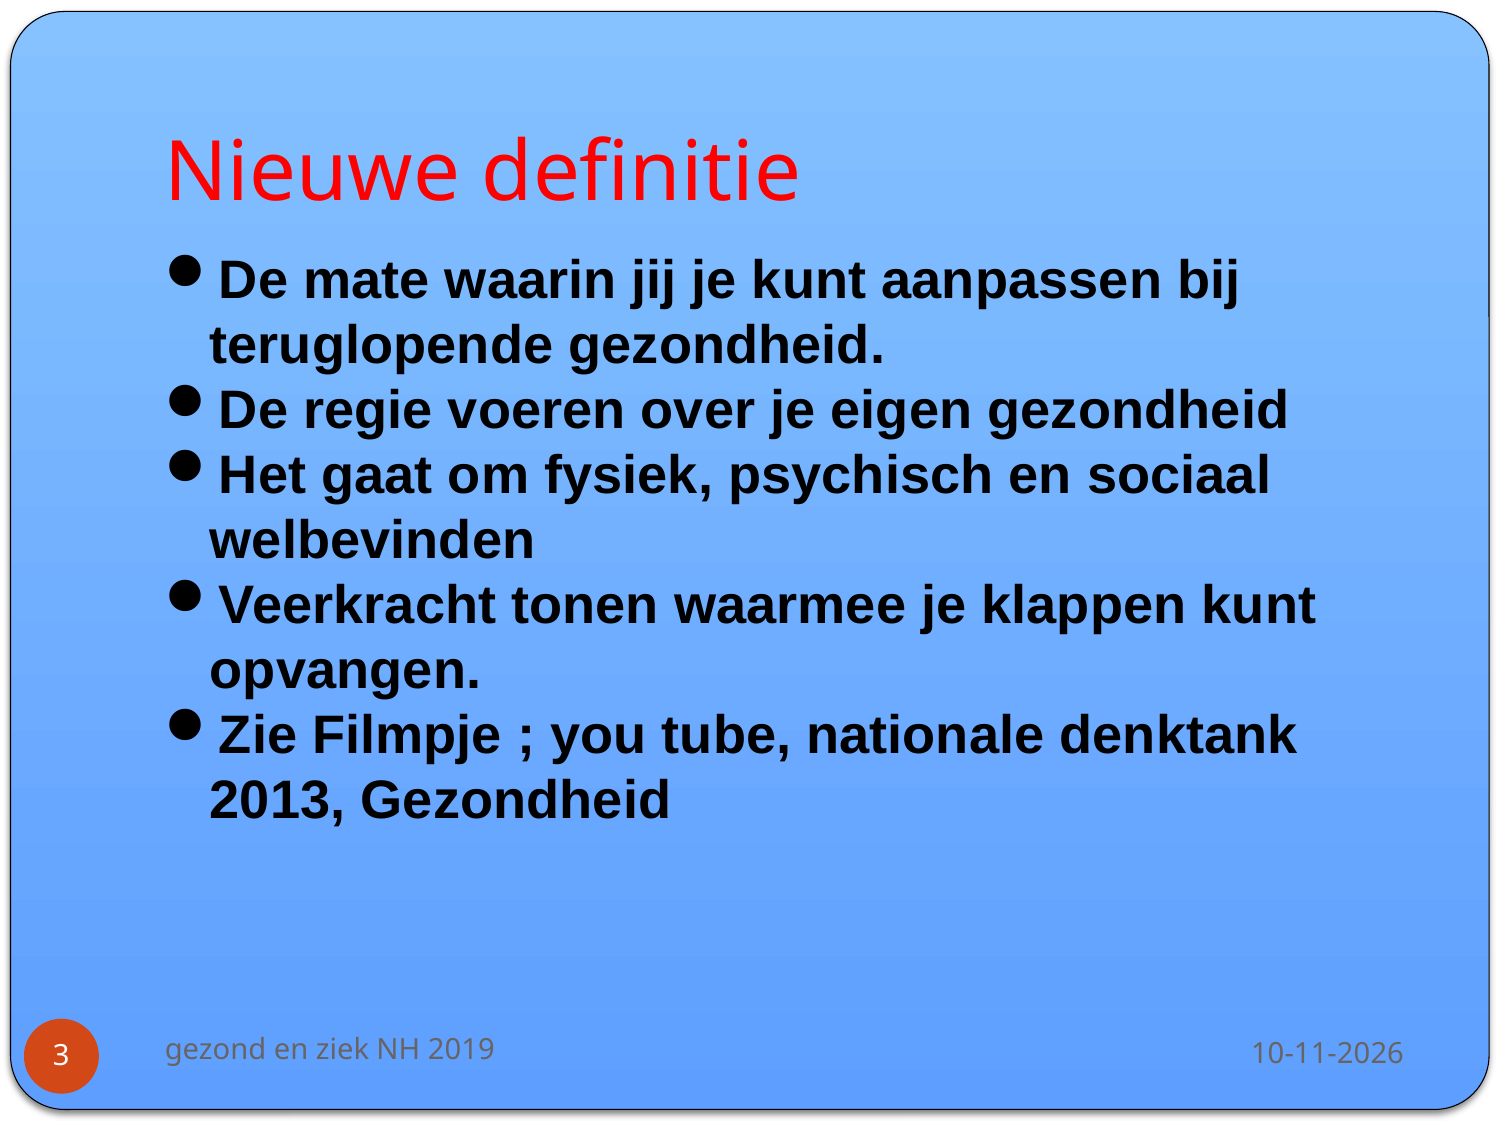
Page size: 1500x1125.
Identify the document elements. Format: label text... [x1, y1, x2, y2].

list De mate waarin jij je kunt aanpassen bij teruglopende gezondheid. De regie voeren over je eigen gezondheid Het gaat om fysiek, psychisch en sociaal welbevinden Veerkracht tonen waarmee je klappen kunt opvangen. Zie Filmpje ; you tube, nationale denktank 2013, Gezondheid [150, 237, 1425, 988]
title Nieuwe definitie [150, 45, 1425, 233]
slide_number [1012, 1015, 1419, 1094]
footer gezond en ziek NH 2019 [150, 1012, 800, 1088]
slide_number 3 [23, 1018, 99, 1094]
